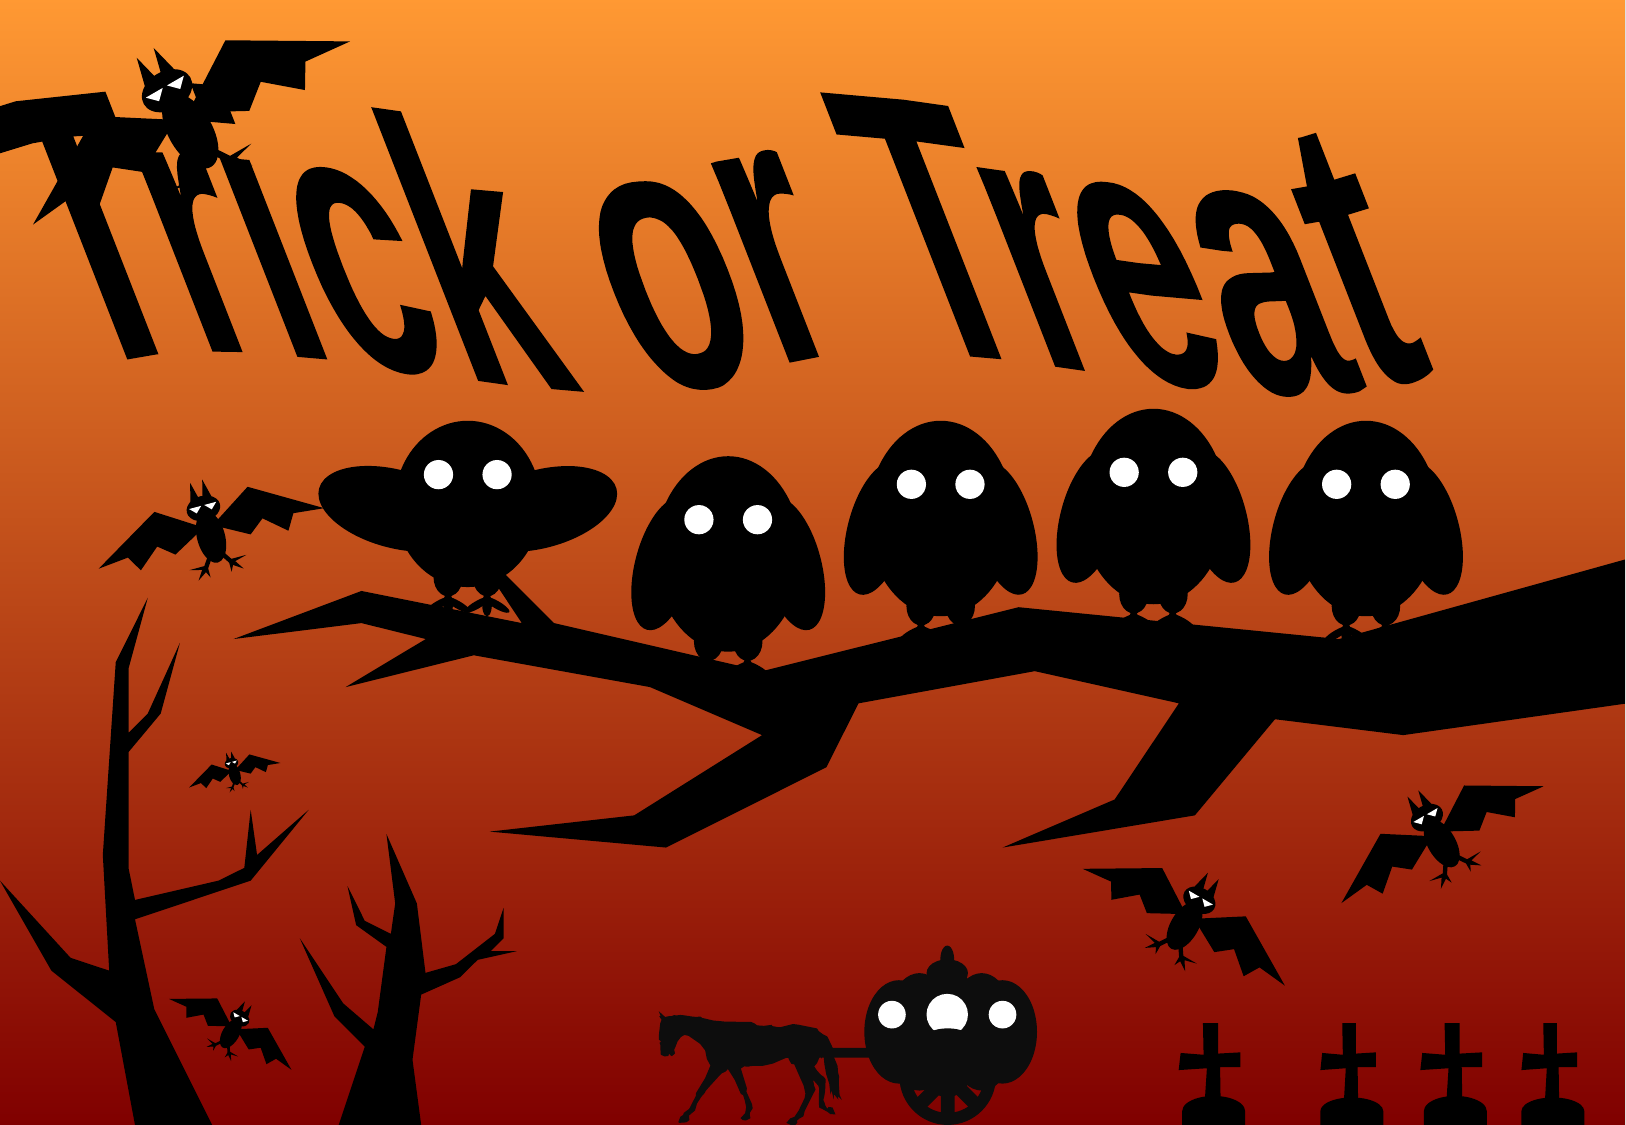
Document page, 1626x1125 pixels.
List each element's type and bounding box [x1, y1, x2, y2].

text_box [0, 597, 309, 1125]
text_box [1320, 1022, 1384, 1125]
text_box [162, 999, 305, 1059]
text_box [345, 624, 631, 688]
text_box [233, 609, 355, 640]
text_box [1272, 420, 1459, 646]
text_box [0, 0, 1625, 1125]
text_box [1072, 869, 1307, 967]
text_box [299, 834, 517, 1125]
text_box [489, 559, 1625, 848]
text_box [1060, 408, 1247, 634]
text_box [91, 479, 326, 577]
text_box [186, 751, 282, 791]
text_box [0, 42, 367, 195]
text_box [1319, 786, 1555, 884]
text_box [1521, 1022, 1585, 1125]
text_box [658, 945, 1038, 1125]
text_box [1178, 1022, 1249, 1125]
text_box [847, 420, 1034, 646]
text_box [635, 455, 822, 682]
text_box [1420, 1022, 1491, 1125]
text_box [316, 420, 620, 617]
